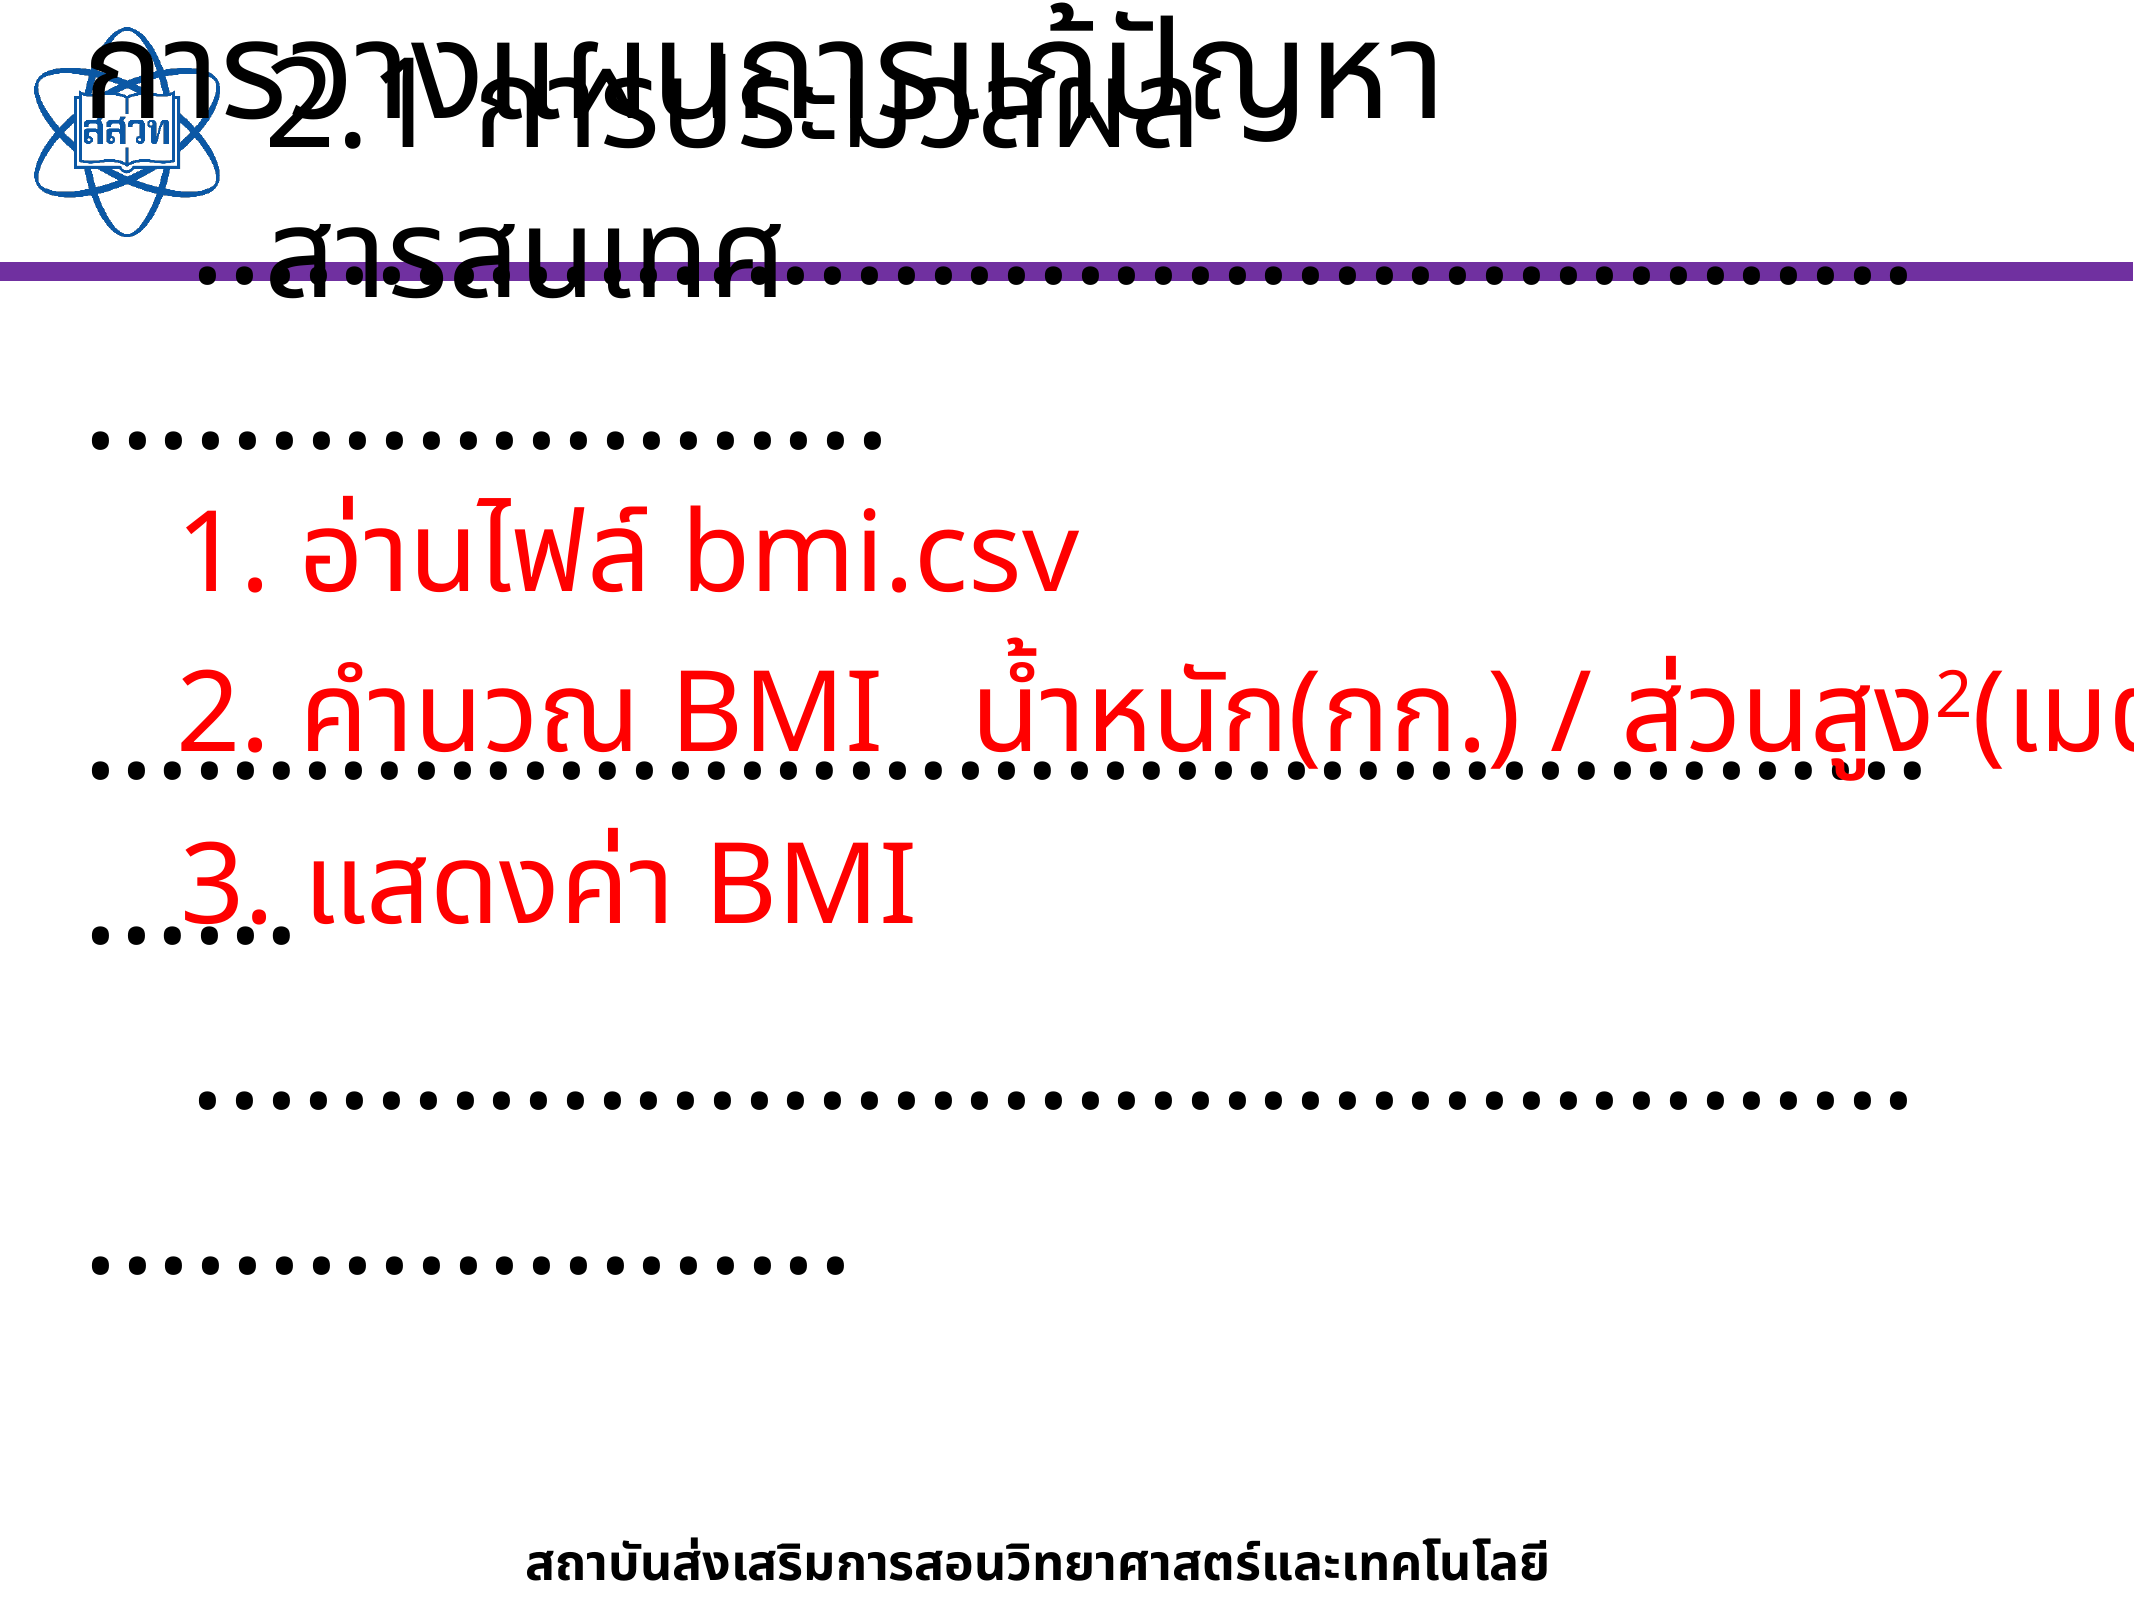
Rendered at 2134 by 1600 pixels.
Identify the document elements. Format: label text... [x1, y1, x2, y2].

text_box การวางแผนการแก้ปัญหา ..................................................................... ………………………………………………… .................................................................... [74, 299, 1953, 983]
text_box 2.1 การประมวลผลสารสนเทศ [256, 88, 1347, 257]
text_box 1. อ่านไฟล์ bmi.csv [167, 470, 2134, 624]
text_box 3. แสดงค่า BMI [171, 802, 2134, 956]
text_box 2. คำนวณ BMI น้ำหนัก(กก.) / ส่วนสูง2(เมตร) [167, 629, 2134, 783]
picture [33, 27, 220, 237]
text_box สถาบันส่งเสริมการสอนวิทยาศาสตร์และเทคโนโลยี [74, 1522, 2002, 1589]
